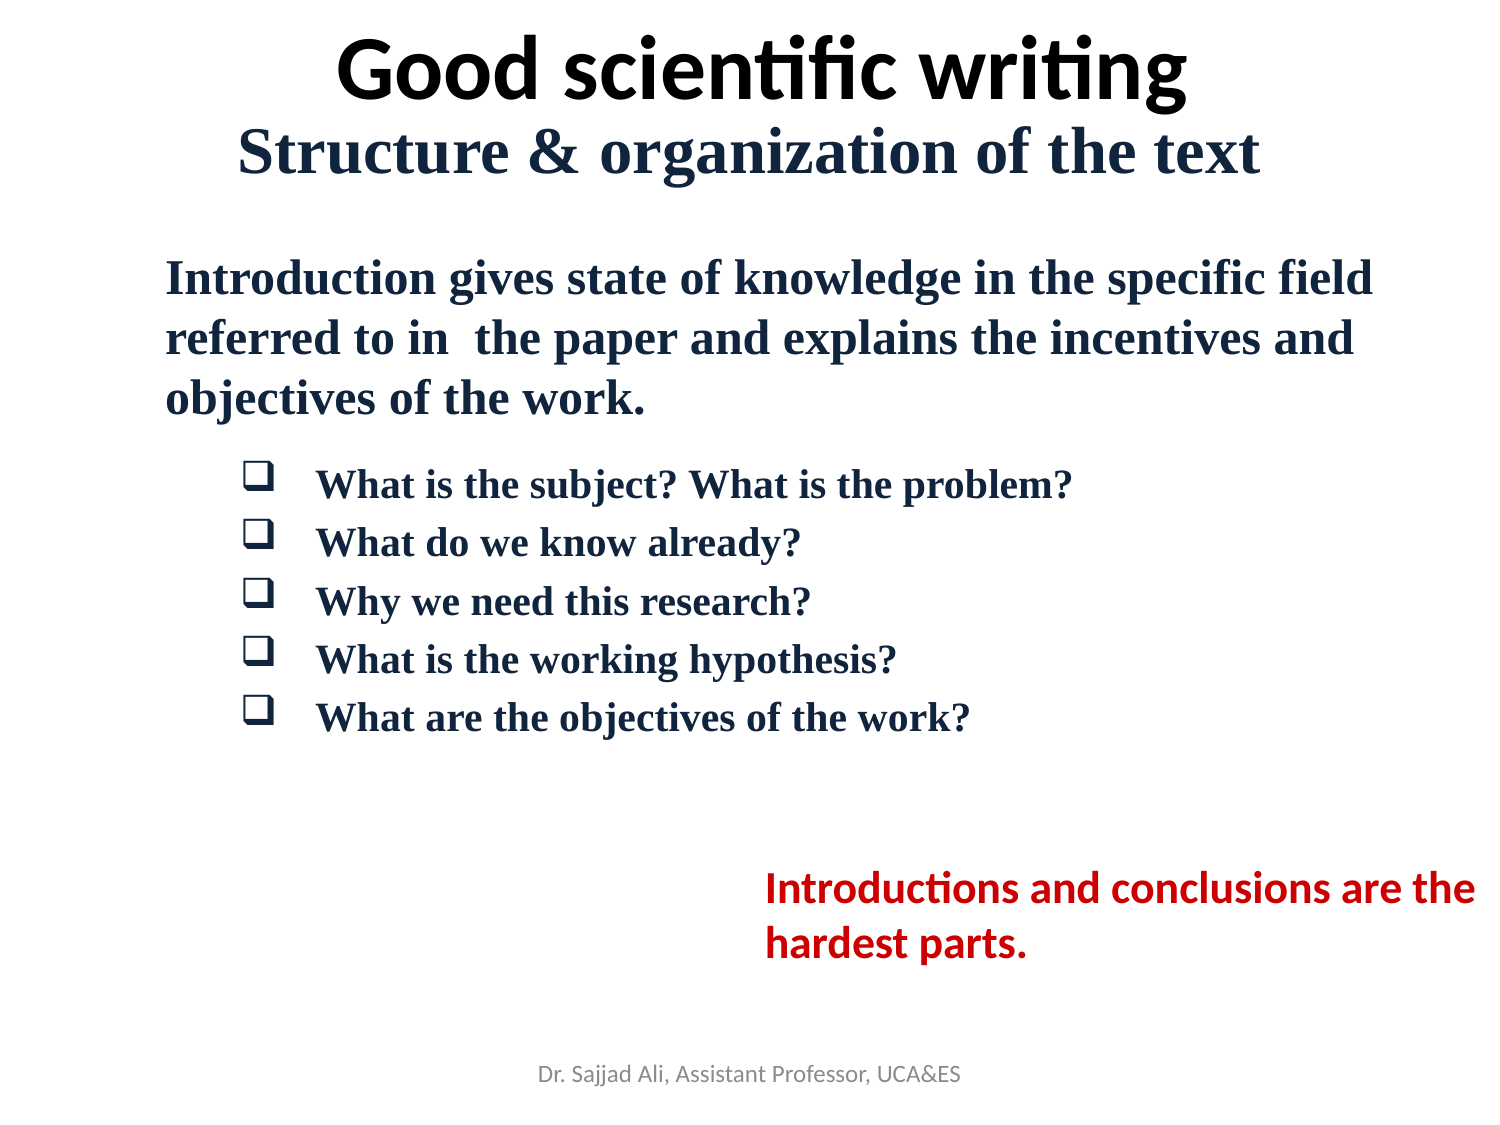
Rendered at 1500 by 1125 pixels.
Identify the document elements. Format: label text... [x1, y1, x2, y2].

text_box Introductions and conclusions are the hardest parts. [749, 849, 1500, 975]
text_box Structure & organization of the text [222, 125, 1278, 195]
footer Dr. Sajjad Ali, Assistant Professor, UCA&ES [512, 1042, 988, 1103]
text_box Good scientific writing [124, 0, 1400, 125]
subtitle Introduction gives state of knowledge in the specific field referred to in the paper and explains the incentives and objectives of the work. What is the subject? What is the problem? What do we know already? Why we need this research? What is the working hypothesis? What are the objectives of the work? [75, 237, 1463, 738]
